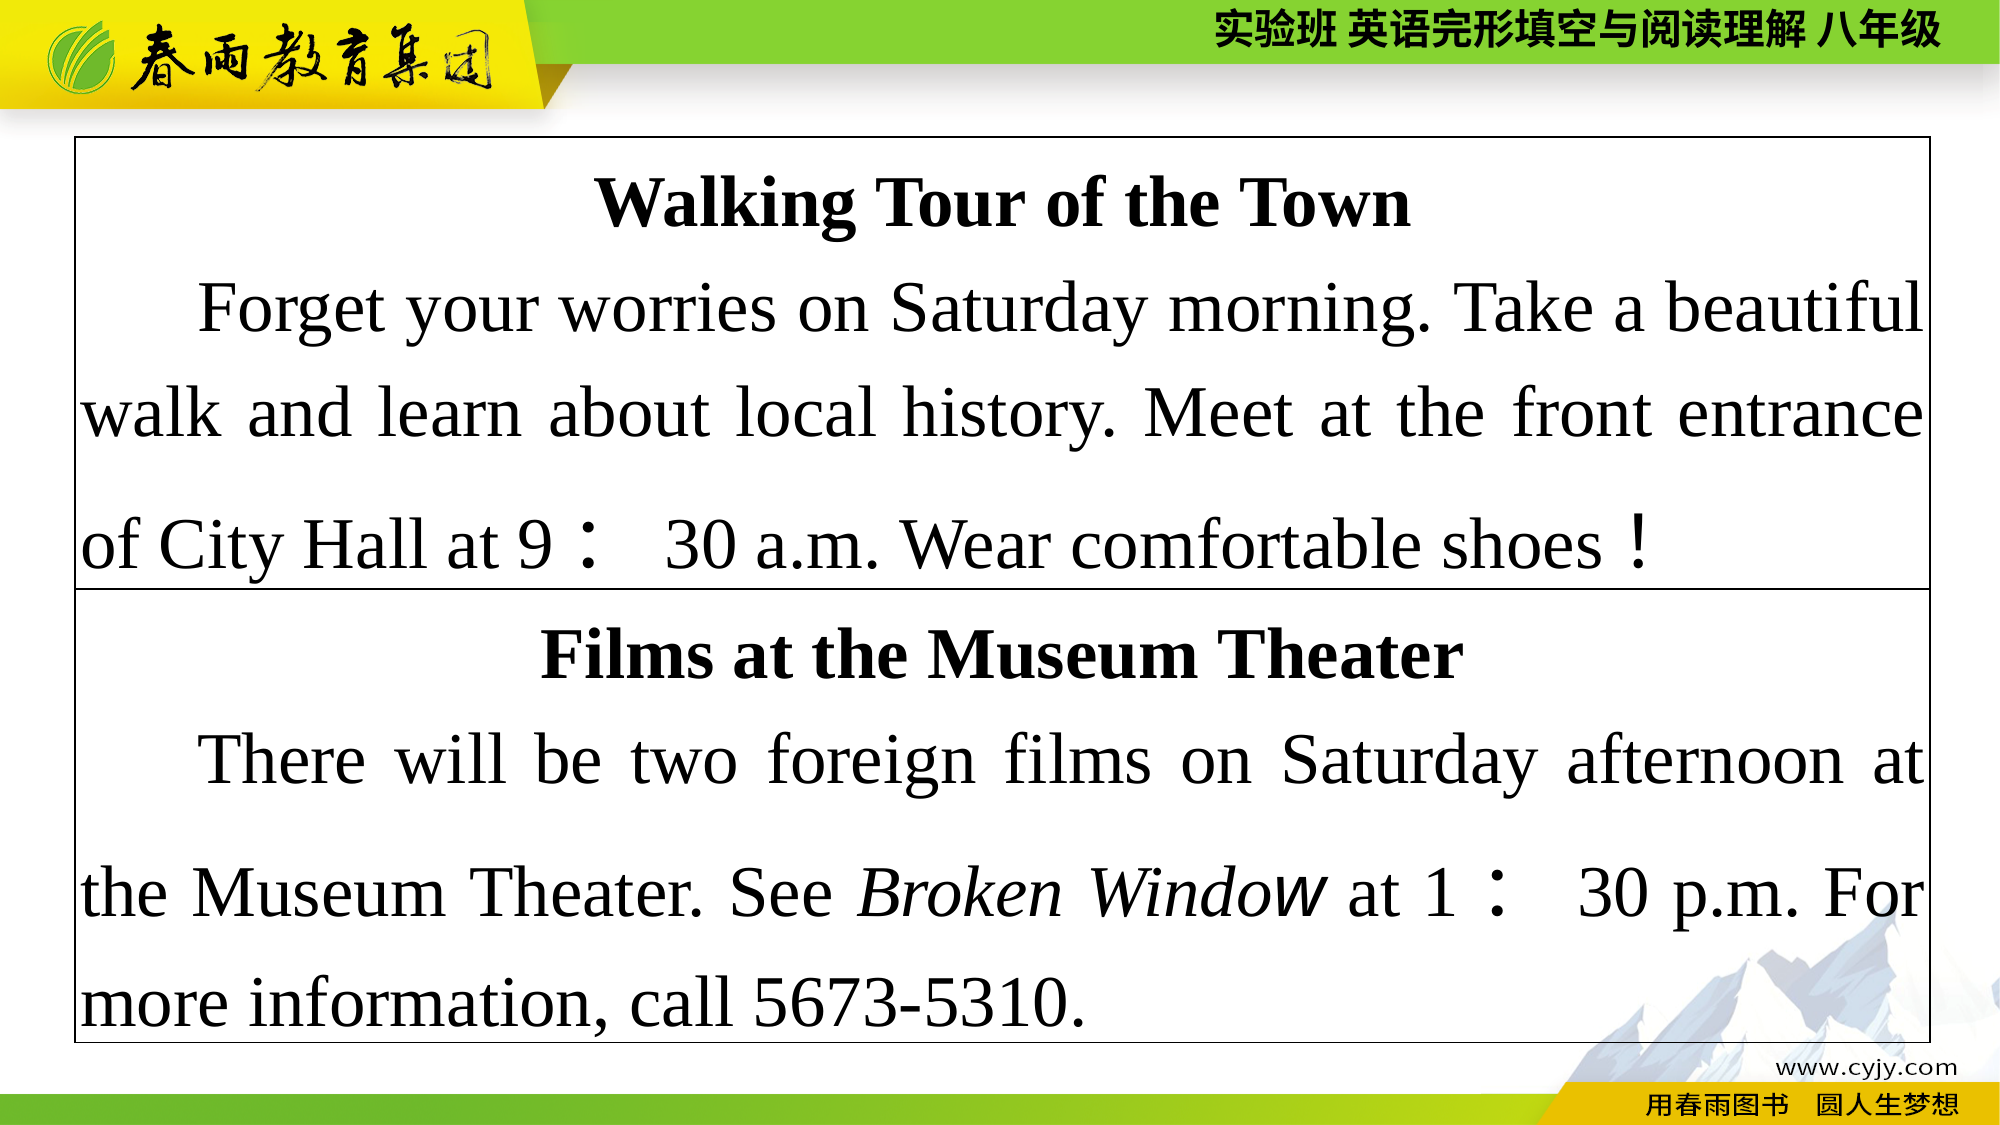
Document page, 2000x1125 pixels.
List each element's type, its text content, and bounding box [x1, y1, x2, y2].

picture [0, 0, 2000, 1125]
table_cell Films at the Museum Theater There will be two foreign films on Saturday afternoon at the Museum Theater. See Broken Window at 1：30 p.m. For more information, call 5673-5310. [76, 590, 1929, 1042]
table_header Walking Tour of the Town Forget your worries on Saturday morning. Take a beautiful walk and learn about local history. Meet at the front entrance of City Hall at 9：30 a.m. Wear comfortable shoes！ [76, 138, 1929, 588]
